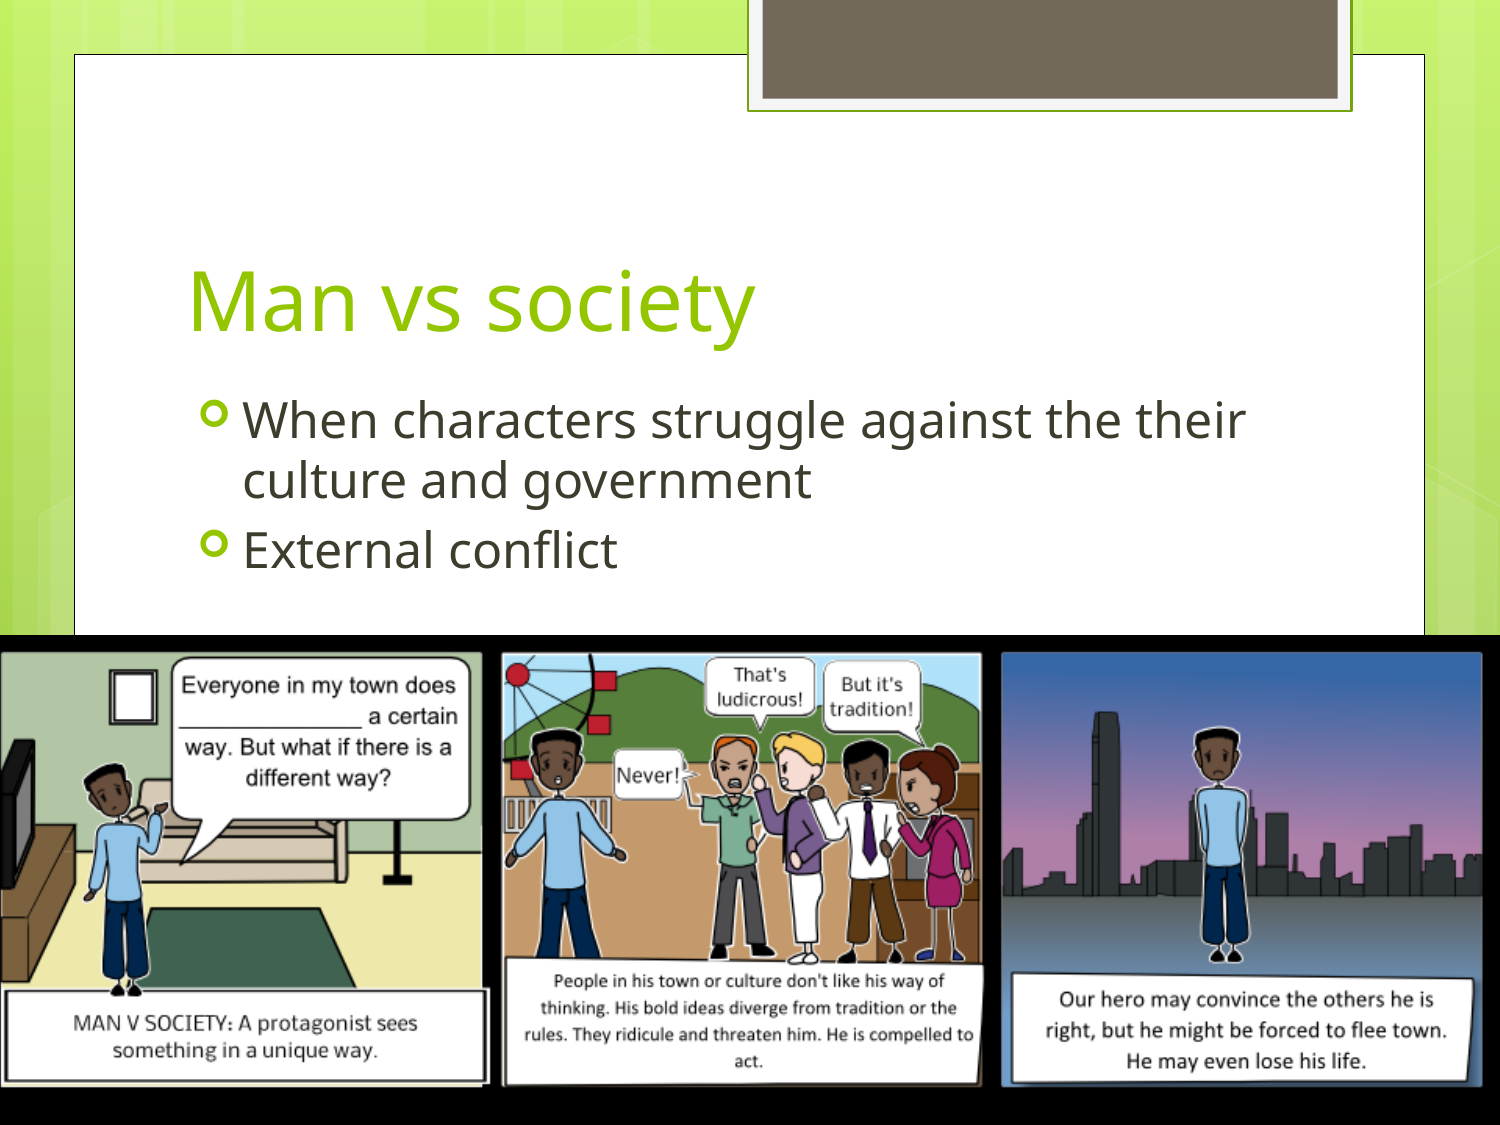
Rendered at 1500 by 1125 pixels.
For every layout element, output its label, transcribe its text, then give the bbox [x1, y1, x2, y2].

list When characters struggle against the their culture and government External conflict [171, 381, 1283, 633]
title Man vs society [171, 168, 1324, 357]
picture [0, 634, 1500, 1125]
